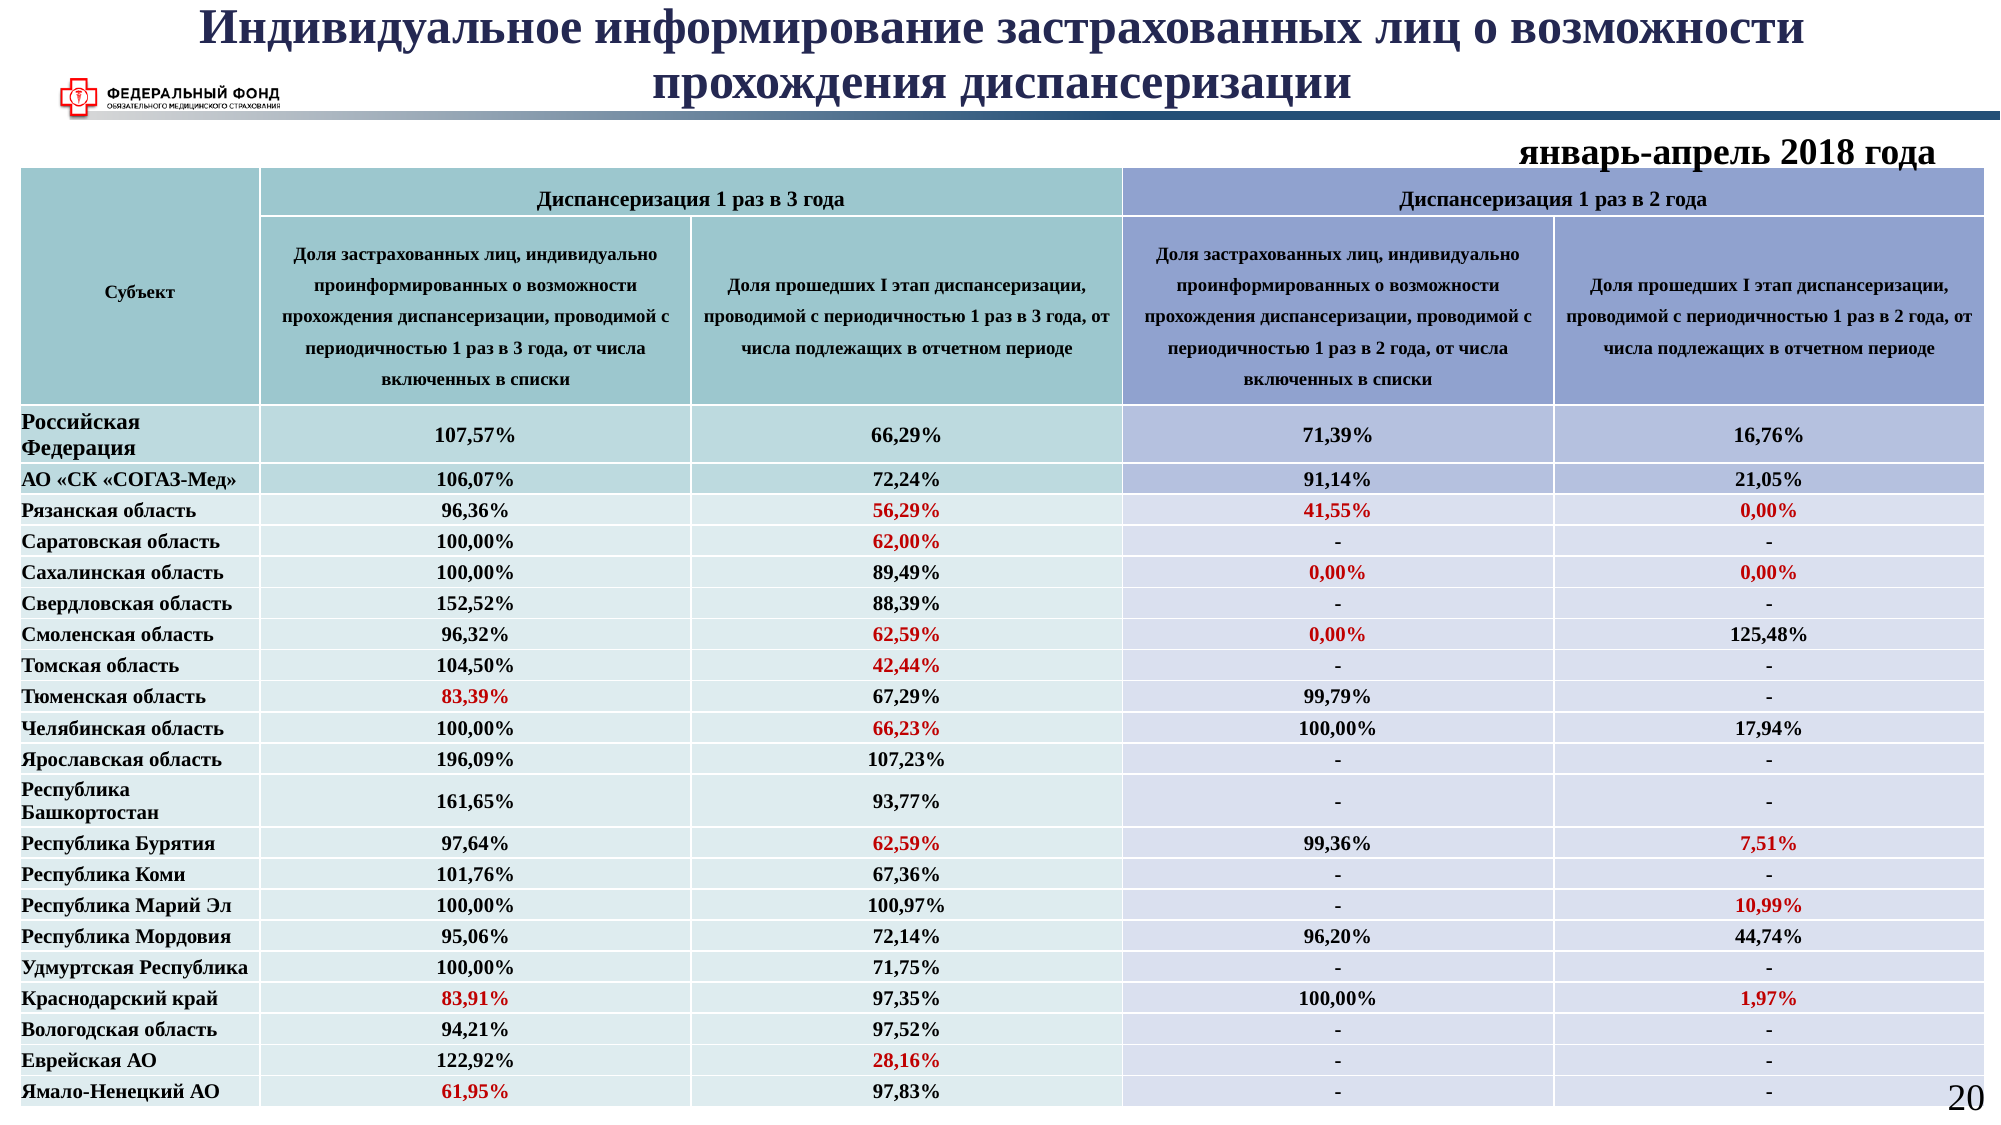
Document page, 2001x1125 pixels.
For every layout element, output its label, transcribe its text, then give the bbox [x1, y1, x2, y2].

table_cell Доля прошедших I этап диспансеризации, проводимой с периодичностью 1 раз в 3 года, от числа подлежащих в отчетном периоде [692, 217, 1122, 404]
table_cell 28,16% [692, 1045, 1122, 1075]
table_cell Свердловская область [21, 588, 259, 618]
table_cell 21,05% [1555, 464, 1984, 493]
table_cell 89,49% [692, 557, 1122, 587]
table_cell Смоленская область [21, 619, 259, 649]
table_cell Республика Марий Эл [21, 890, 259, 919]
table_cell - [1123, 650, 1553, 680]
table_cell 10,99% [1555, 890, 1984, 919]
text_box Индивидуальное информирование застрахованных лиц о возможности прохождения диспансеризации [57, 6, 1947, 103]
table_cell 107,23% [692, 744, 1122, 773]
table_cell 97,64% [261, 828, 690, 857]
table_cell 44,74% [1555, 921, 1984, 950]
table_cell 88,39% [692, 588, 1122, 618]
table_cell - [1123, 1045, 1553, 1075]
table_cell 72,14% [692, 921, 1122, 950]
table_cell 16,76% [1555, 406, 1984, 462]
table_cell 107,57% [261, 406, 690, 462]
table_cell 100,97% [692, 890, 1122, 919]
table_cell - [1123, 588, 1553, 618]
table_cell - [1555, 526, 1984, 555]
table_cell Вологодская область [21, 1014, 259, 1044]
table_cell 96,32% [261, 619, 690, 649]
table_cell 91,14% [1123, 464, 1553, 493]
table_cell 100,00% [261, 557, 690, 587]
table_cell Доля прошедших I этап диспансеризации, проводимой с периодичностью 1 раз в 2 года, от числа подлежащих в отчетном периоде [1555, 217, 1984, 404]
table_cell 71,75% [692, 952, 1122, 981]
table_cell 99,36% [1123, 828, 1553, 857]
table_cell 97,83% [692, 1076, 1122, 1106]
table_cell 152,52% [261, 588, 690, 618]
table_cell Республика Башкортостан [21, 775, 259, 826]
table_cell Республика Коми [21, 859, 259, 888]
table_cell Сахалинская область [21, 557, 259, 587]
table_cell 66,29% [692, 406, 1122, 462]
table_header Субъект [21, 168, 259, 404]
table_cell Республика Мордовия [21, 921, 259, 950]
table_cell 100,00% [261, 713, 690, 742]
table_cell - [1555, 952, 1984, 981]
table_cell Доля застрахованных лиц, индивидуально проинформированных о возможности прохождения диспансеризации, проводимой с периодичностью 1 раз в 2 года, от числа включенных в списки [1123, 217, 1553, 404]
table_cell Российская Федерация [21, 406, 259, 462]
table_cell Рязанская область [21, 495, 259, 524]
table_cell 67,29% [692, 681, 1122, 711]
table_cell 1,97% [1555, 983, 1984, 1012]
table_cell 94,21% [261, 1014, 690, 1044]
slide_number 20 [1550, 1065, 2000, 1125]
table_cell 122,92% [261, 1045, 690, 1075]
table_cell 7,51% [1555, 828, 1984, 857]
table_cell - [1555, 588, 1984, 618]
table_cell Саратовская область [21, 526, 259, 555]
table_cell - [1123, 744, 1553, 773]
table_cell 96,36% [261, 495, 690, 524]
table_cell 67,36% [692, 859, 1122, 888]
table_cell 56,29% [692, 495, 1122, 524]
picture [58, 103, 280, 120]
table_cell 0,00% [1123, 557, 1553, 587]
table_cell - [1555, 744, 1984, 773]
table_cell - [1123, 859, 1553, 888]
table_cell - [1555, 859, 1984, 888]
table_cell - [1123, 952, 1553, 981]
table_cell 100,00% [261, 890, 690, 919]
table_cell 95,06% [261, 921, 690, 950]
table_cell 62,59% [692, 828, 1122, 857]
table_header Диспансеризация 1 раз в 2 года [1123, 168, 1984, 215]
table_cell - [1123, 526, 1553, 555]
table_cell Еврейская АО [21, 1045, 259, 1075]
table_cell - [1555, 681, 1984, 711]
table_cell 71,39% [1123, 406, 1553, 462]
table_cell Удмуртская Республика [21, 952, 259, 981]
table_cell - [1555, 1045, 1984, 1065]
table_cell 41,55% [1123, 495, 1553, 524]
table_cell 62,59% [692, 619, 1122, 649]
table_cell Ямало-Ненецкий АО [21, 1076, 259, 1106]
table_cell - [1123, 890, 1553, 919]
table_cell - [1123, 1014, 1553, 1044]
table_cell 72,24% [692, 464, 1122, 493]
table_cell 99,79% [1123, 681, 1553, 711]
table_cell - [1123, 1076, 1550, 1106]
table_cell 83,39% [261, 681, 690, 711]
table_cell 0,00% [1555, 495, 1984, 524]
table_cell - [1555, 650, 1984, 680]
table_cell 161,65% [261, 775, 690, 826]
table_cell 83,91% [261, 983, 690, 1012]
table_cell 0,00% [1123, 619, 1553, 649]
table_cell Ярославская область [21, 744, 259, 773]
table_header Диспансеризация 1 раз в 3 года [261, 168, 1122, 215]
table_cell - [1123, 775, 1553, 826]
table_cell АО «СК «СОГАЗ-Мед» [21, 464, 259, 493]
text_box январь-апрель 2018 года [1504, 119, 1952, 180]
table_cell Челябинская область [21, 713, 259, 742]
table_cell - [1555, 775, 1984, 826]
table_cell 96,20% [1123, 921, 1553, 950]
table_cell 100,00% [261, 526, 690, 555]
table_cell Республика Бурятия [21, 828, 259, 857]
table_cell 106,07% [261, 464, 690, 493]
table_cell 97,52% [692, 1014, 1122, 1044]
table_cell 101,76% [261, 859, 690, 888]
table_cell 17,94% [1555, 713, 1984, 742]
table_cell 62,00% [692, 526, 1122, 555]
table_cell 125,48% [1555, 619, 1984, 649]
table_cell 42,44% [692, 650, 1122, 680]
table_cell - [1555, 1014, 1984, 1044]
table_cell 61,95% [261, 1076, 690, 1106]
table_cell 66,23% [692, 713, 1122, 742]
table_cell 93,77% [692, 775, 1122, 826]
table_cell 0,00% [1555, 557, 1984, 587]
table_cell 97,35% [692, 983, 1122, 1012]
table_cell 100,00% [261, 952, 690, 981]
table_cell Доля застрахованных лиц, индивидуально проинформированных о возможности прохождения диспансеризации, проводимой с периодичностью 1 раз в 3 года, от числа включенных в списки [261, 217, 690, 404]
table_cell 100,00% [1123, 983, 1553, 1012]
table_cell 196,09% [261, 744, 690, 773]
table_cell Томская область [21, 650, 259, 680]
table_cell 104,50% [261, 650, 690, 680]
table_cell Краснодарский край [21, 983, 259, 1012]
table_cell Тюменская область [21, 681, 259, 711]
table_cell 100,00% [1123, 713, 1553, 742]
